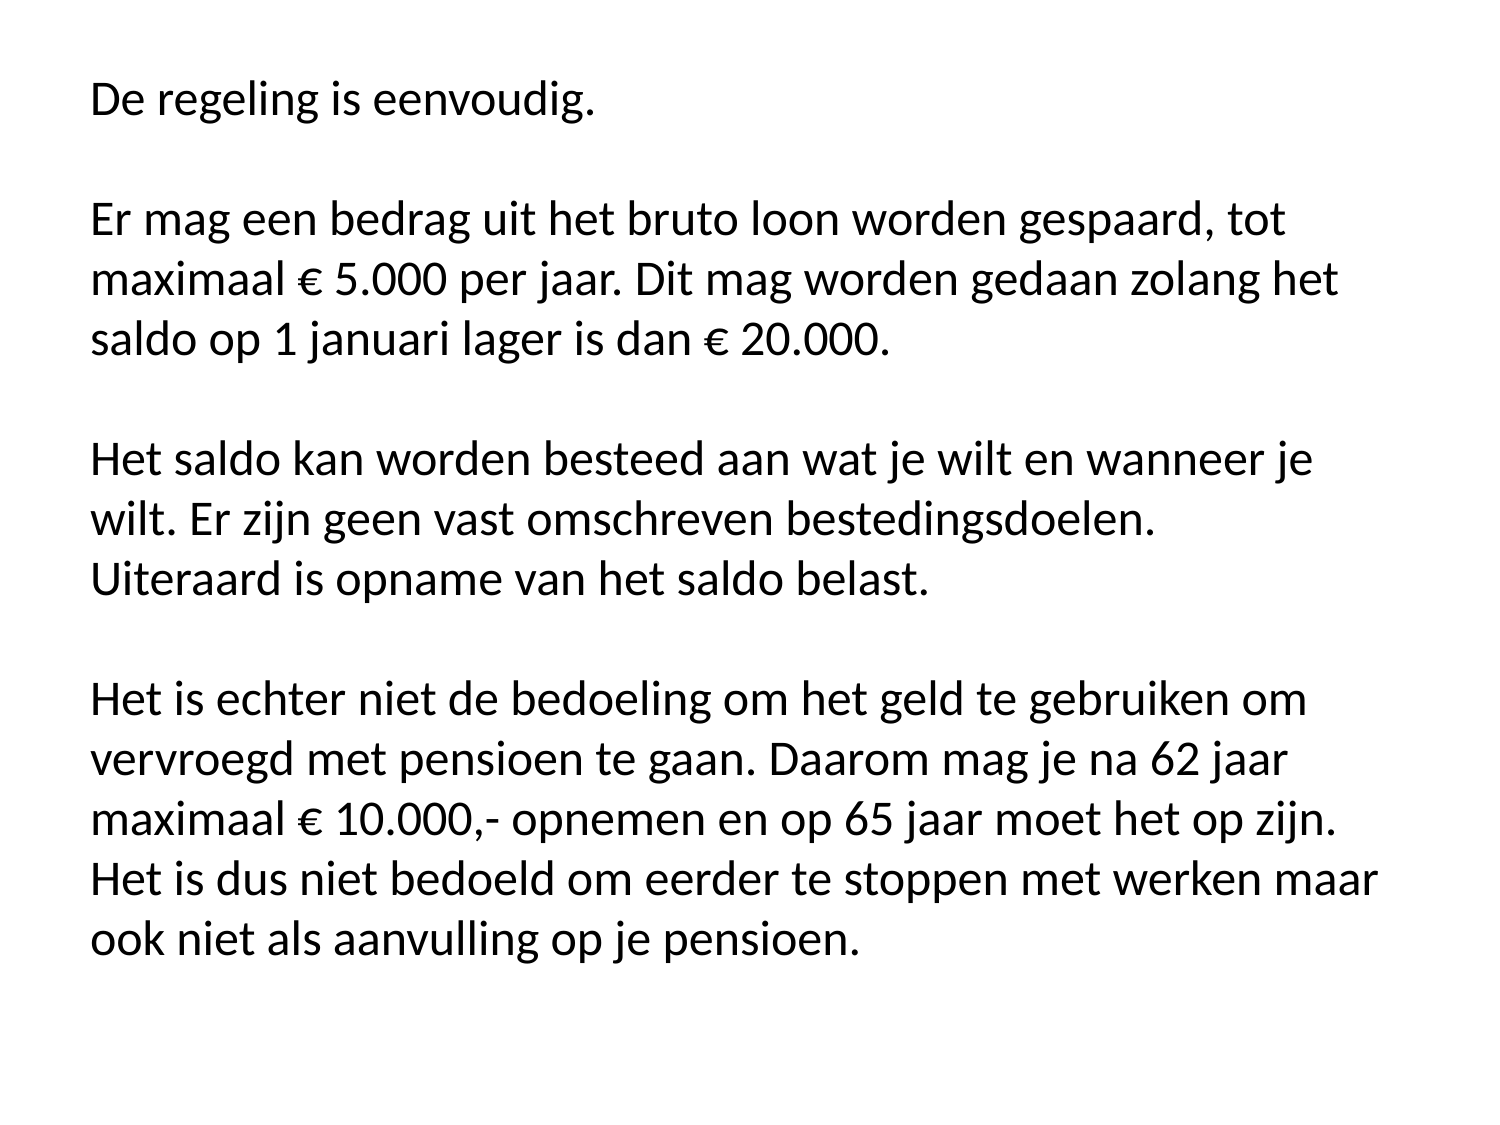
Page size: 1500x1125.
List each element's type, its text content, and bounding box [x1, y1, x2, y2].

title De regeling is eenvoudig. Er mag een bedrag uit het bruto loon worden gespaard, tot maximaal € 5.000 per jaar. Dit mag worden gedaan zolang het saldo op 1 januari lager is dan € 20.000. Het saldo kan worden besteed aan wat je wilt en wanneer je wilt. Er zijn geen vast omschreven bestedingsdoelen. Uiteraard is opname van het saldo belast. Het is echter niet de bedoeling om het geld te gebruiken om vervroegd met pensioen te gaan. Daarom mag je na 62 jaar maximaal € 10.000,- opnemen en op 65 jaar moet het op zijn. Het is dus niet bedoeld om eerder te stoppen met werken maar ook niet als aanvulling op je pensioen. [75, 45, 1425, 1047]
